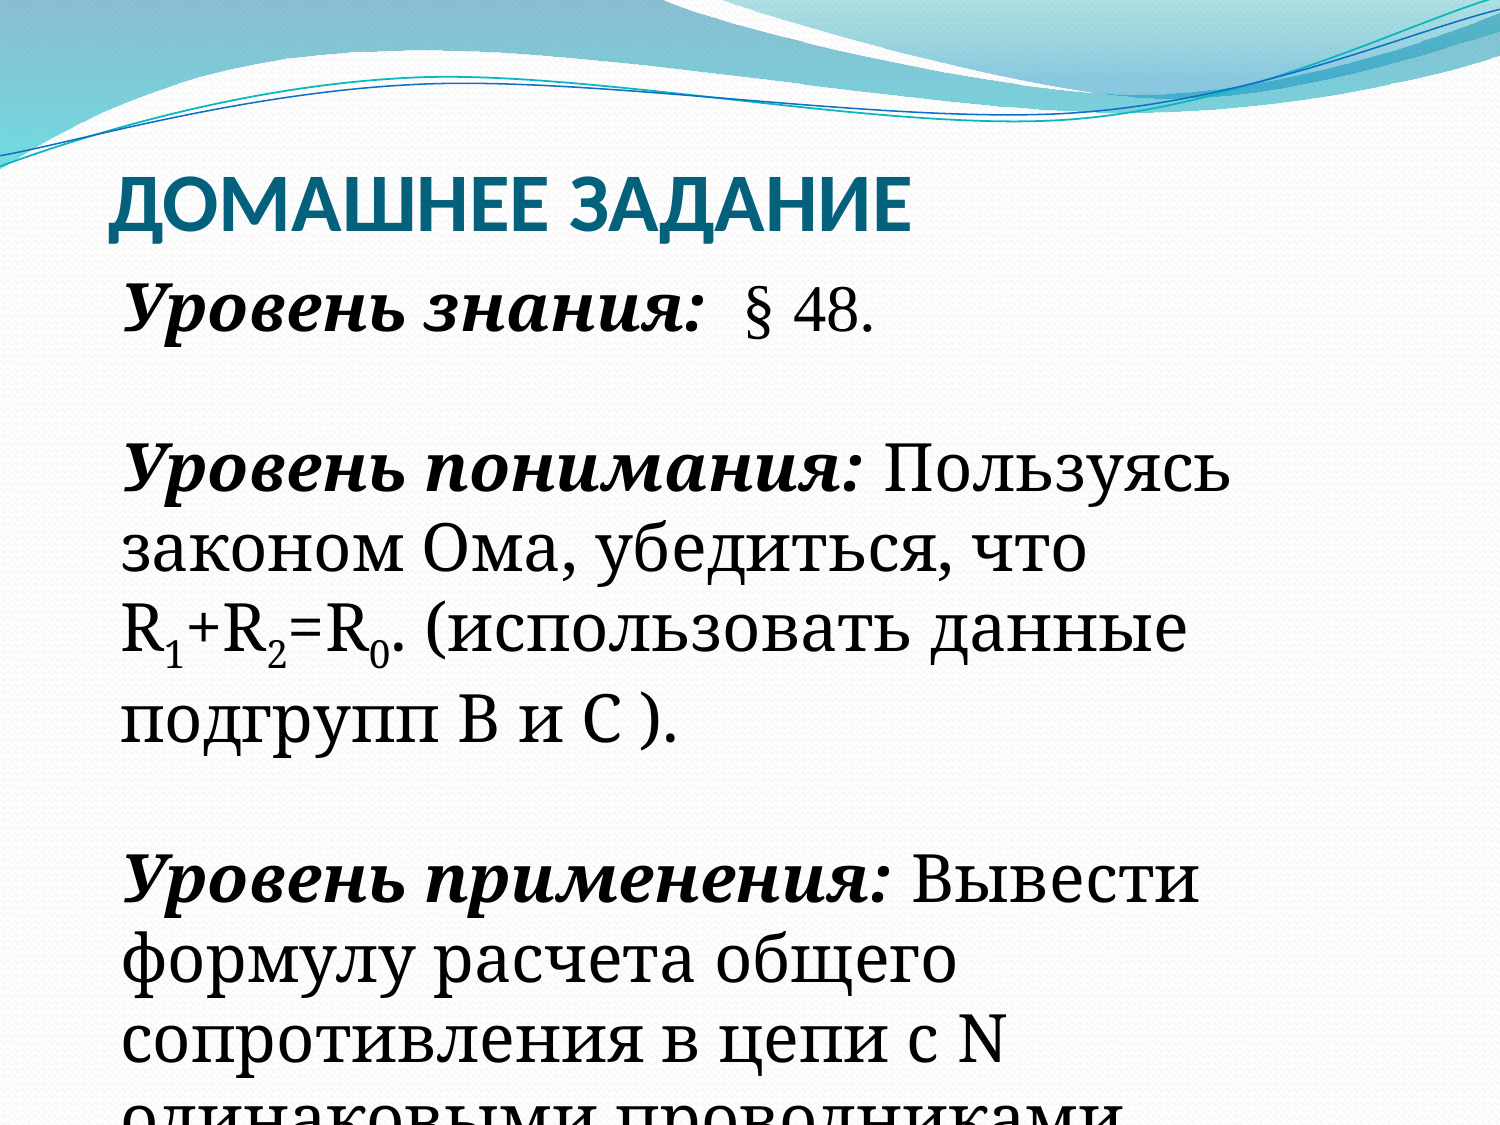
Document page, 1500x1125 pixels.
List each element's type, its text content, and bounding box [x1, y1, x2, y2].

text_box Домашнее задание [93, 140, 1348, 246]
text_box Уровень знания: § 48. Уровень понимания: Пользуясь законом Ома, убедиться, что R1+R2=R0. (использовать данные подгрупп В и С ). Уровень применения: Вывести формулу расчета общего сопротивления в цепи с N одинаковыми проводниками, соединенными последовательно. [105, 257, 1360, 1125]
